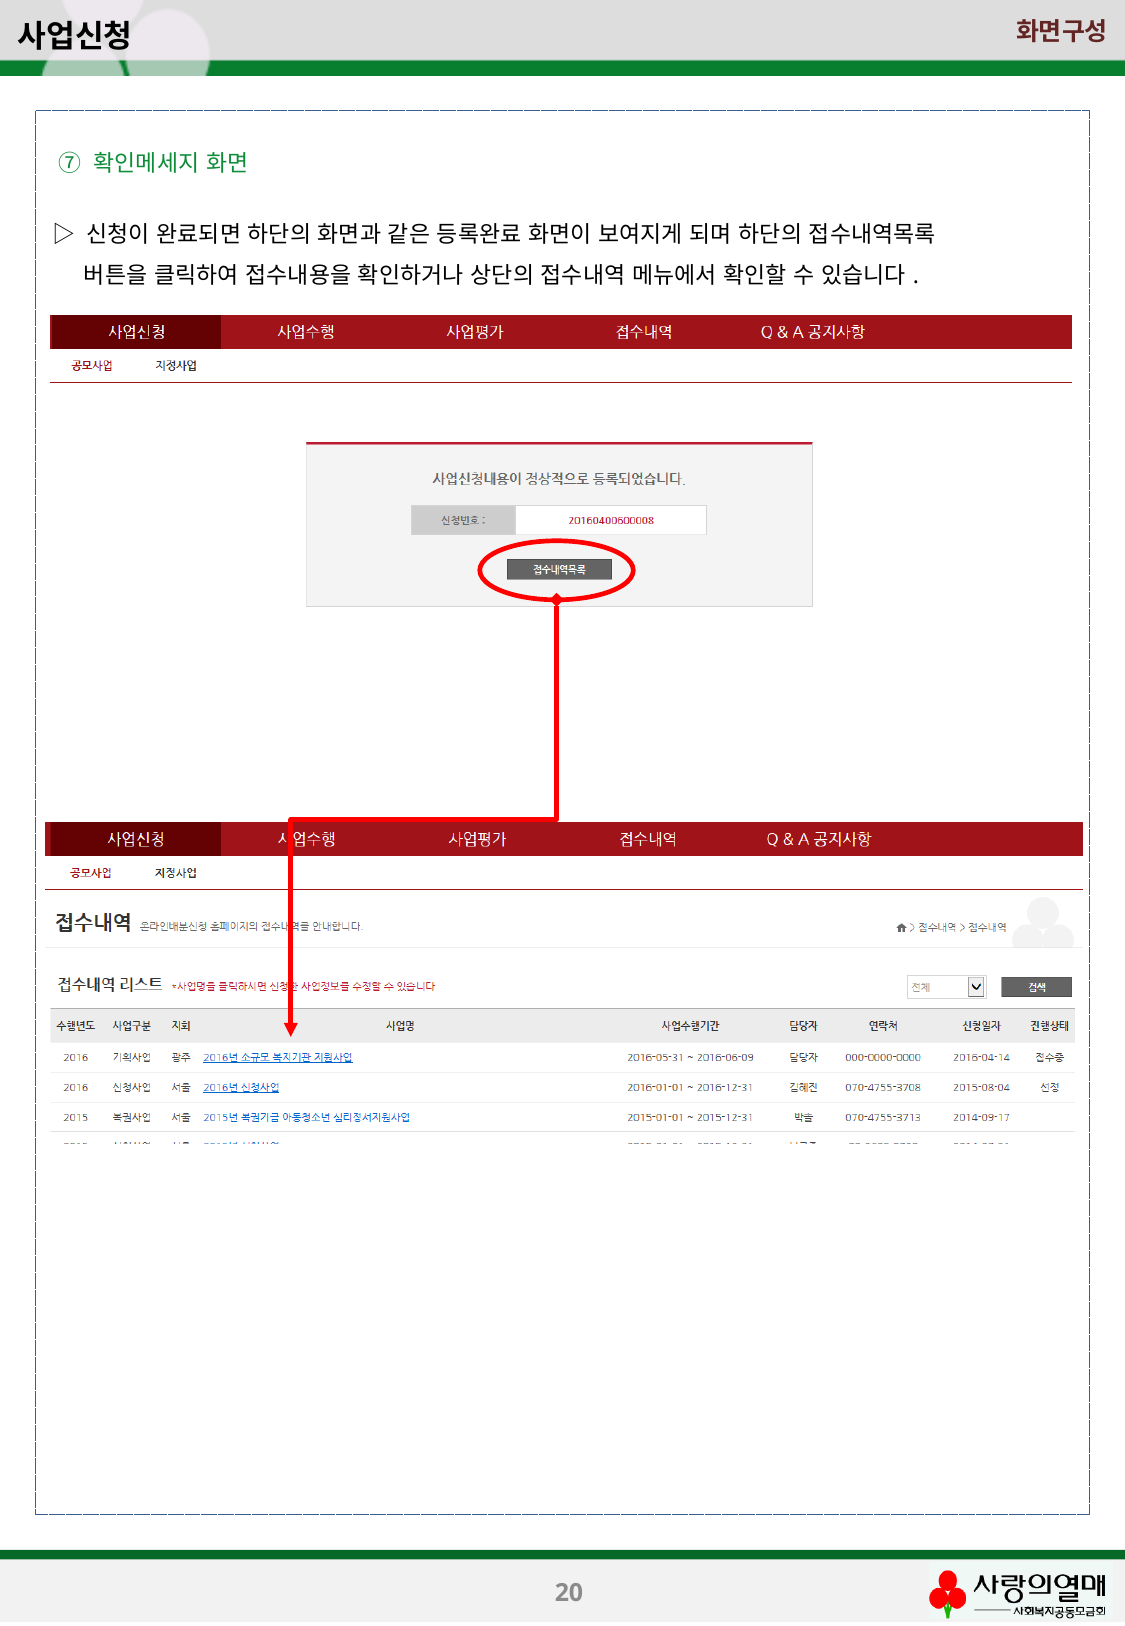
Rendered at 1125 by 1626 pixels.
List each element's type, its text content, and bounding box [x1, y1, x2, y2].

picture [0, 0, 1125, 76]
text_box ▷ 신청이 완료되면 하단의 화면과 같은 등록완료 화면이 보여지게 되며 하단의 접수내역목록 버튼을 클릭하여 접수내용을 확인하거나 상단의 접수내역 메뉴에서 확인할 수 있습니다. [36, 198, 1083, 297]
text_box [204, 685, 643, 952]
text_box ⑦ 확인메세지 화면 [42, 127, 350, 185]
picture [929, 1561, 1113, 1619]
title 사업신청 [1, 0, 727, 70]
picture [44, 817, 1083, 1144]
slide_number 20 [509, 1567, 628, 1619]
picture [50, 310, 1072, 636]
